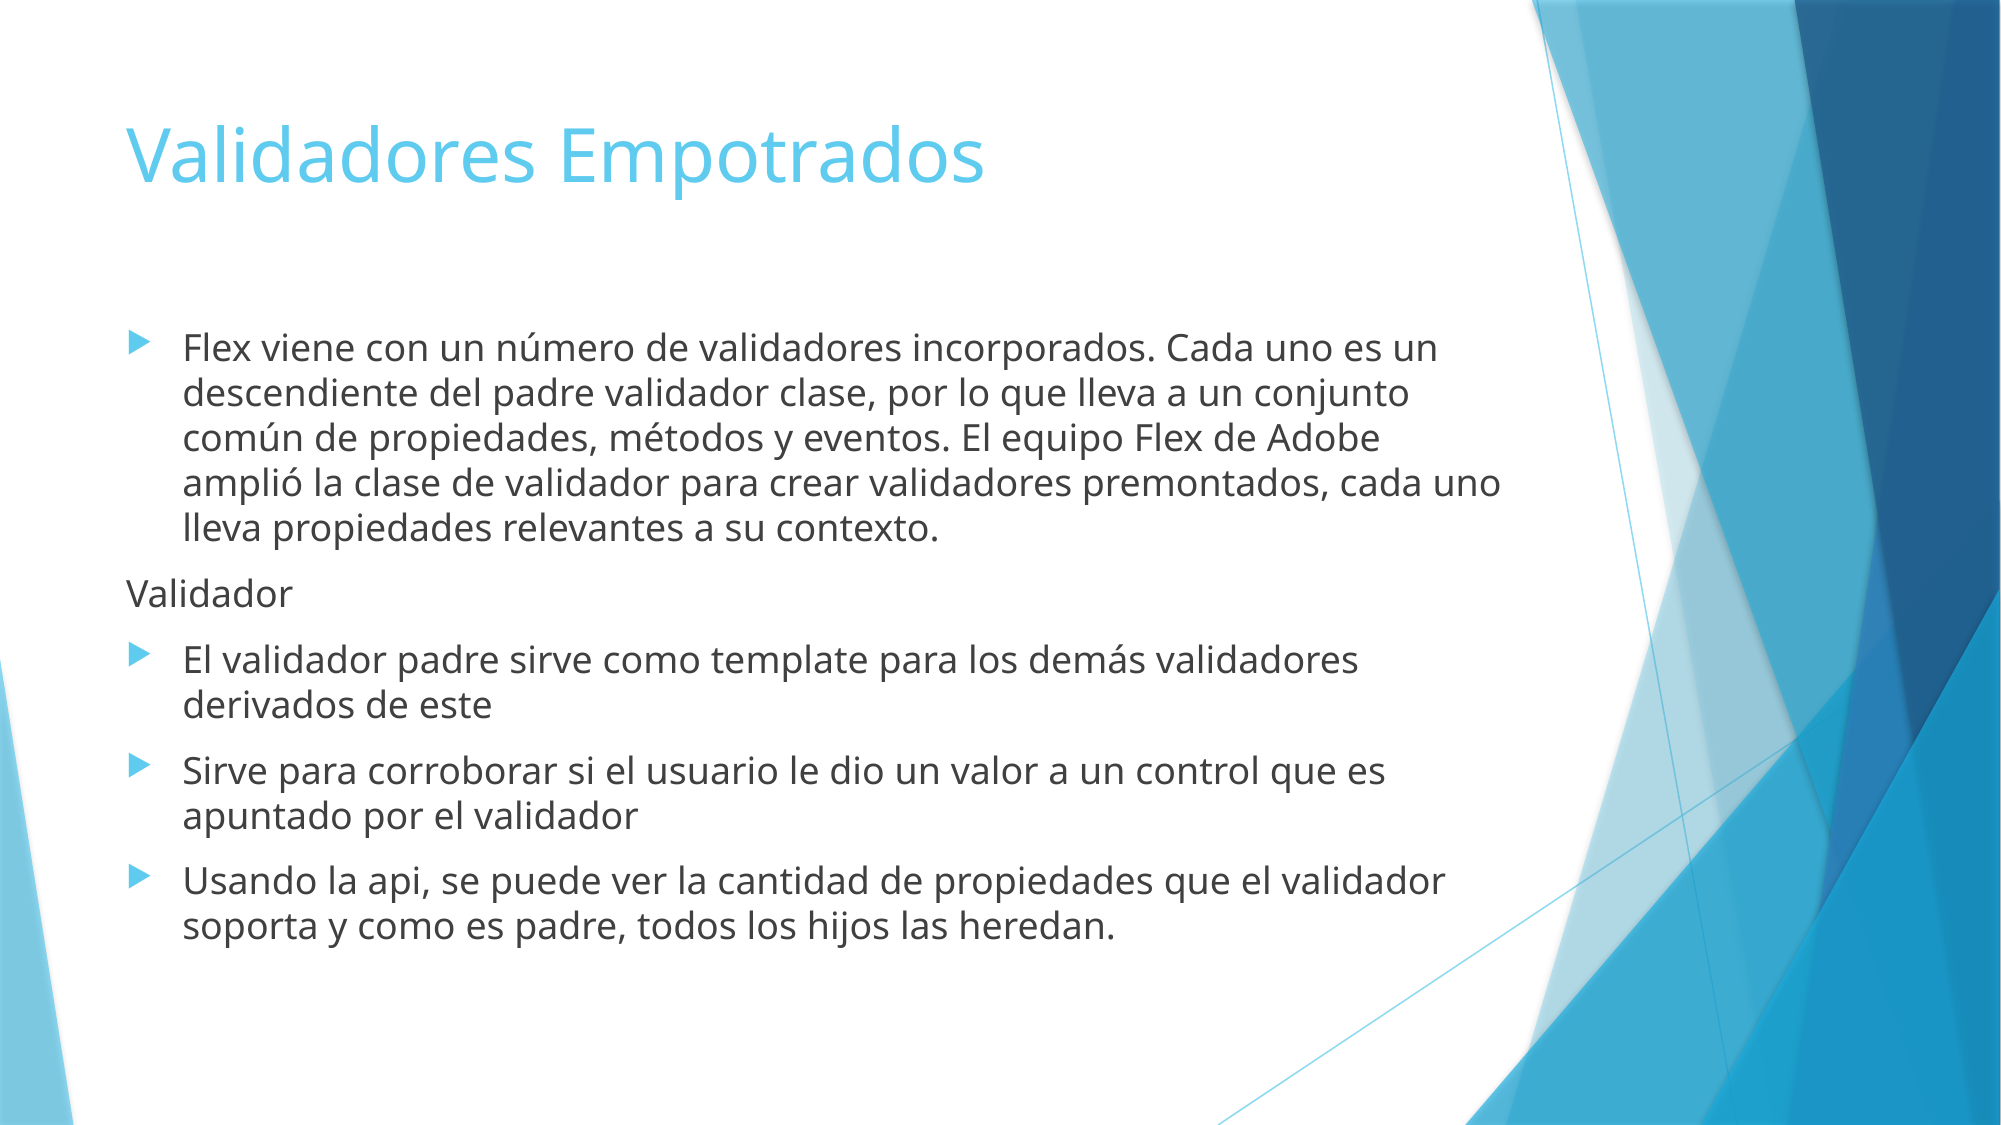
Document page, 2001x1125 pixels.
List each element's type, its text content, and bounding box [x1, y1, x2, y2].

list Flex viene con un número de validadores incorporados. Cada uno es un descendiente del padre validador clase, por lo que lleva a un conjunto común de propiedades, métodos y eventos. El equipo Flex de Adobe amplió la clase de validador para crear validadores premontados, cada uno lleva propiedades relevantes a su contexto. Validador El validador padre sirve como template para los demás validadores derivados de este Sirve para corroborar si el usuario le dio un valor a un control que es apuntado por el validador Usando la api, se puede ver la cantidad de propiedades que el validador soporta y como es padre, todos los hijos las heredan. [111, 316, 1522, 991]
title Validadores Empotrados [111, 99, 1522, 316]
